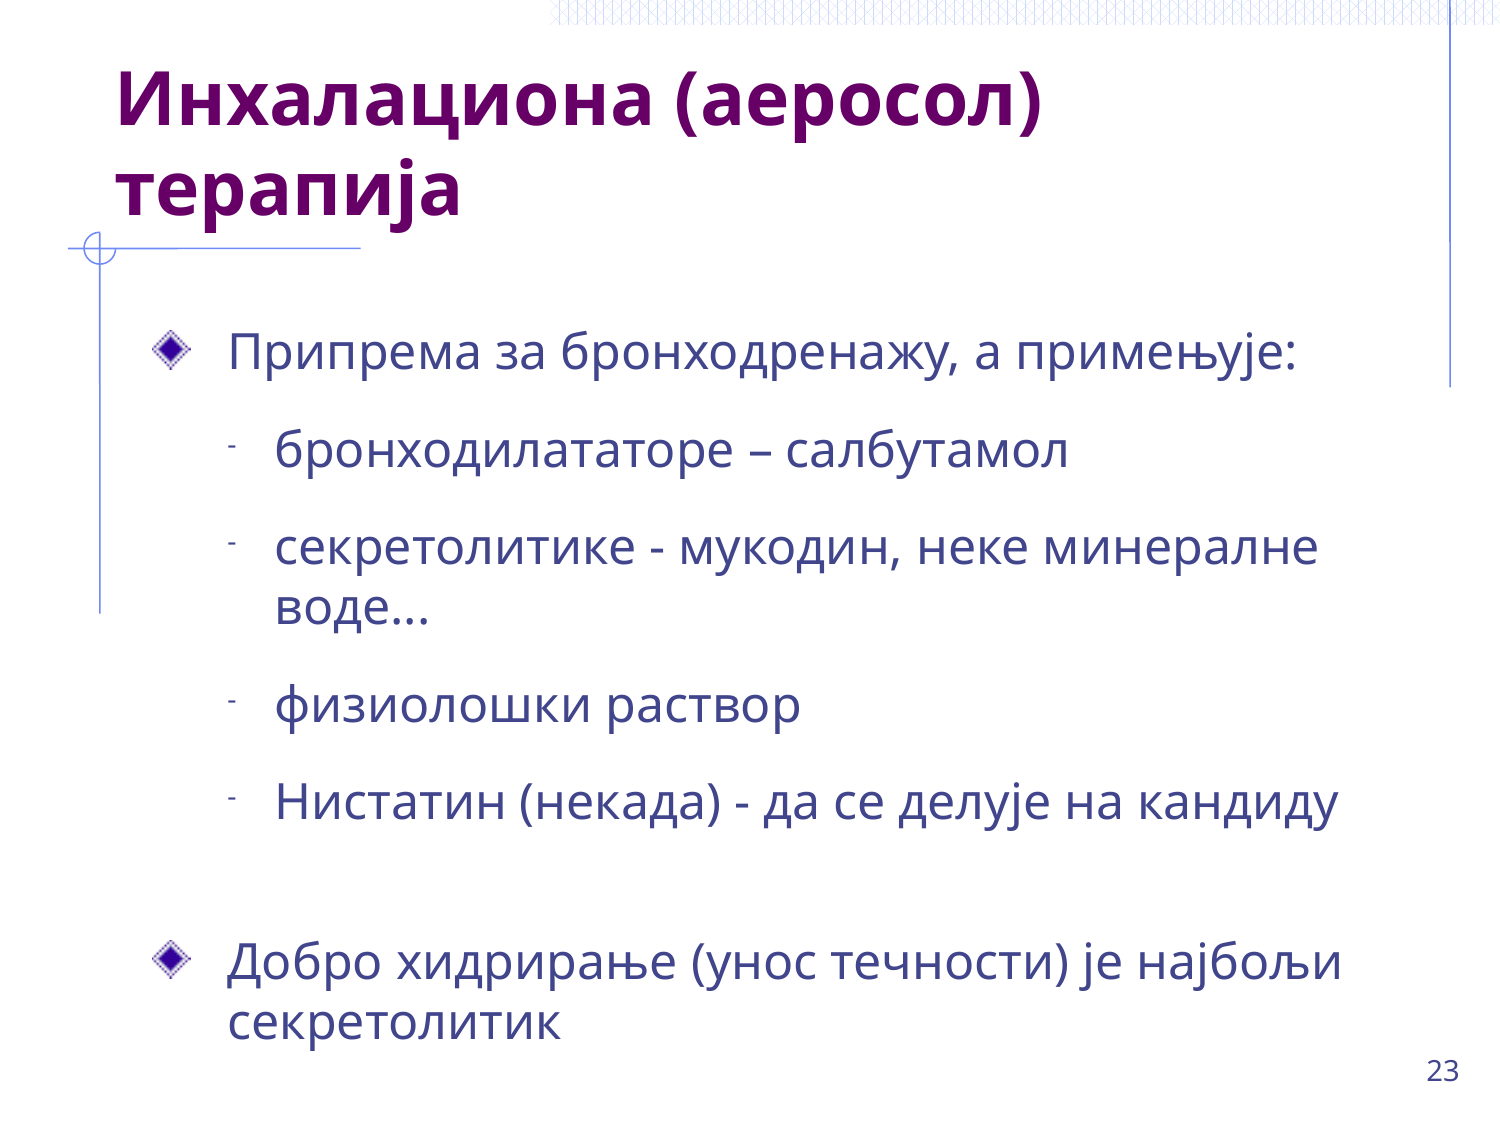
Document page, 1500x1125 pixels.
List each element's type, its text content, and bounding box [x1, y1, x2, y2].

title Инхалациона (аеросол) терапија [99, 49, 1376, 238]
slide_number 23 [1162, 1025, 1475, 1100]
picture [152, 330, 191, 370]
list Припрема за бронходренажу, а примењује: бронходилататоре – салбутамол секретолитике - мукодин, неке минералне воде... физиолошки раствор Нистатин (некада) - да се делује на кандиду Добро хидрирање (унос течности) је најбољи секретолитик [137, 312, 1413, 988]
picture [152, 940, 191, 979]
